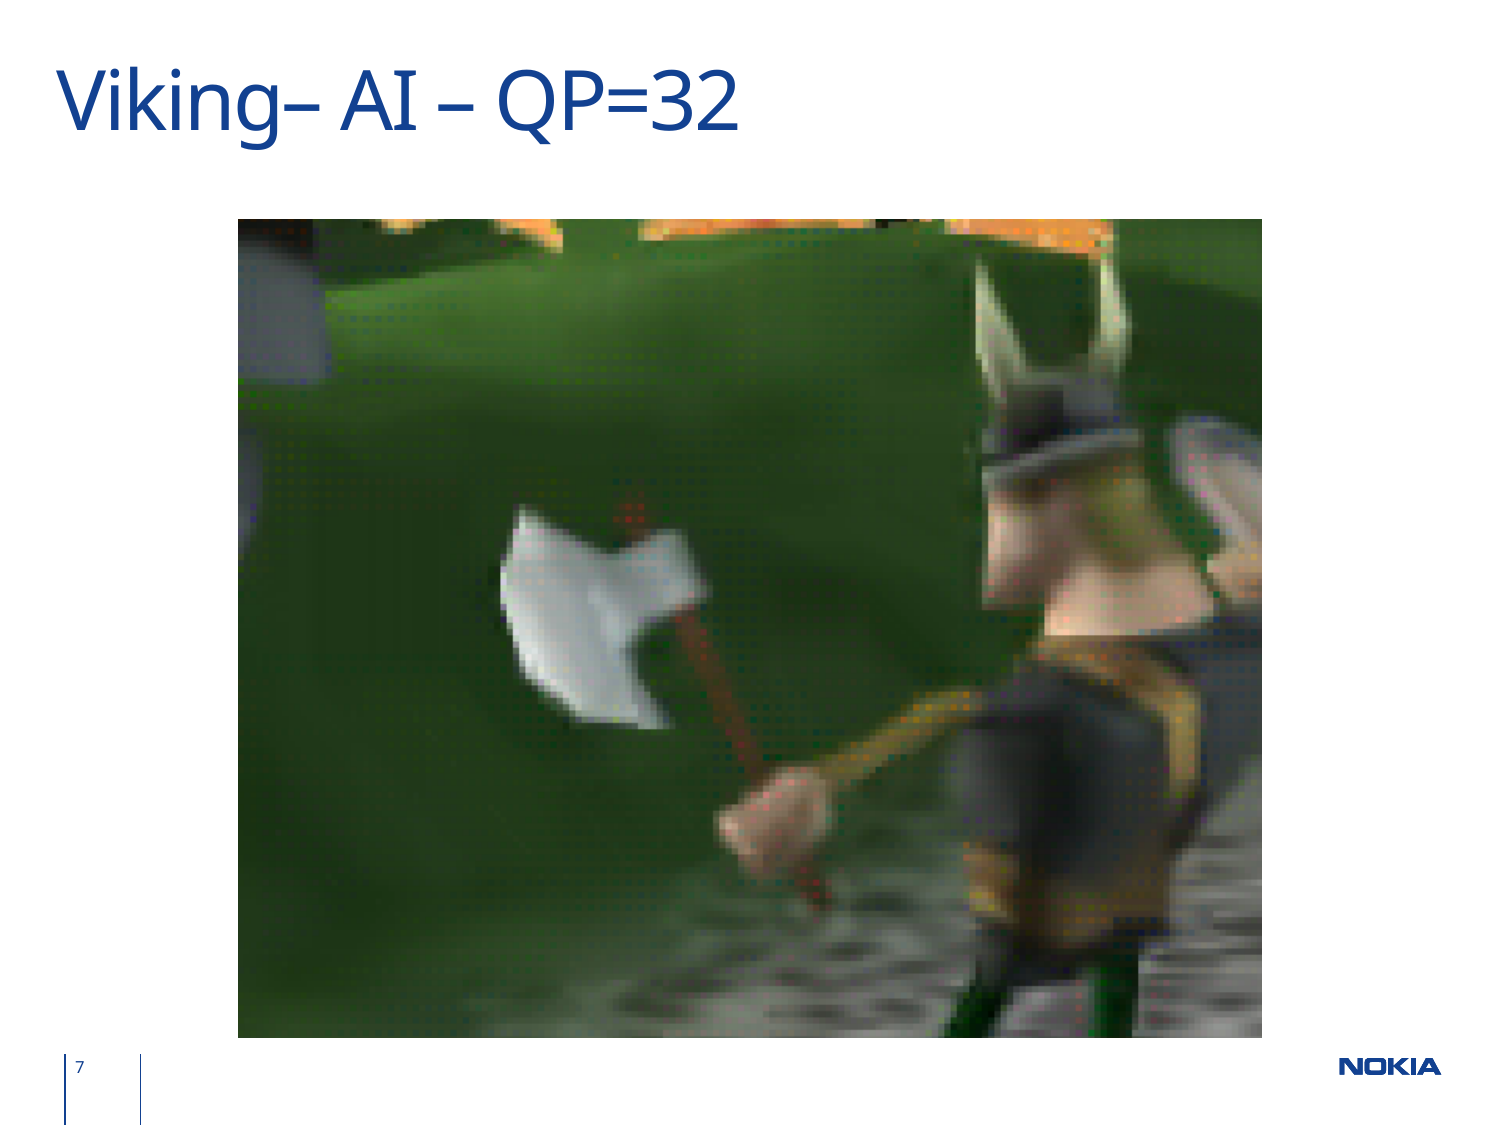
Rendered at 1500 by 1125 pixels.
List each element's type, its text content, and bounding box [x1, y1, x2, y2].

title Viking– AI – QP=32 [56, 47, 1433, 149]
slide_number 7 [75, 1057, 124, 1079]
picture [238, 219, 1263, 1038]
